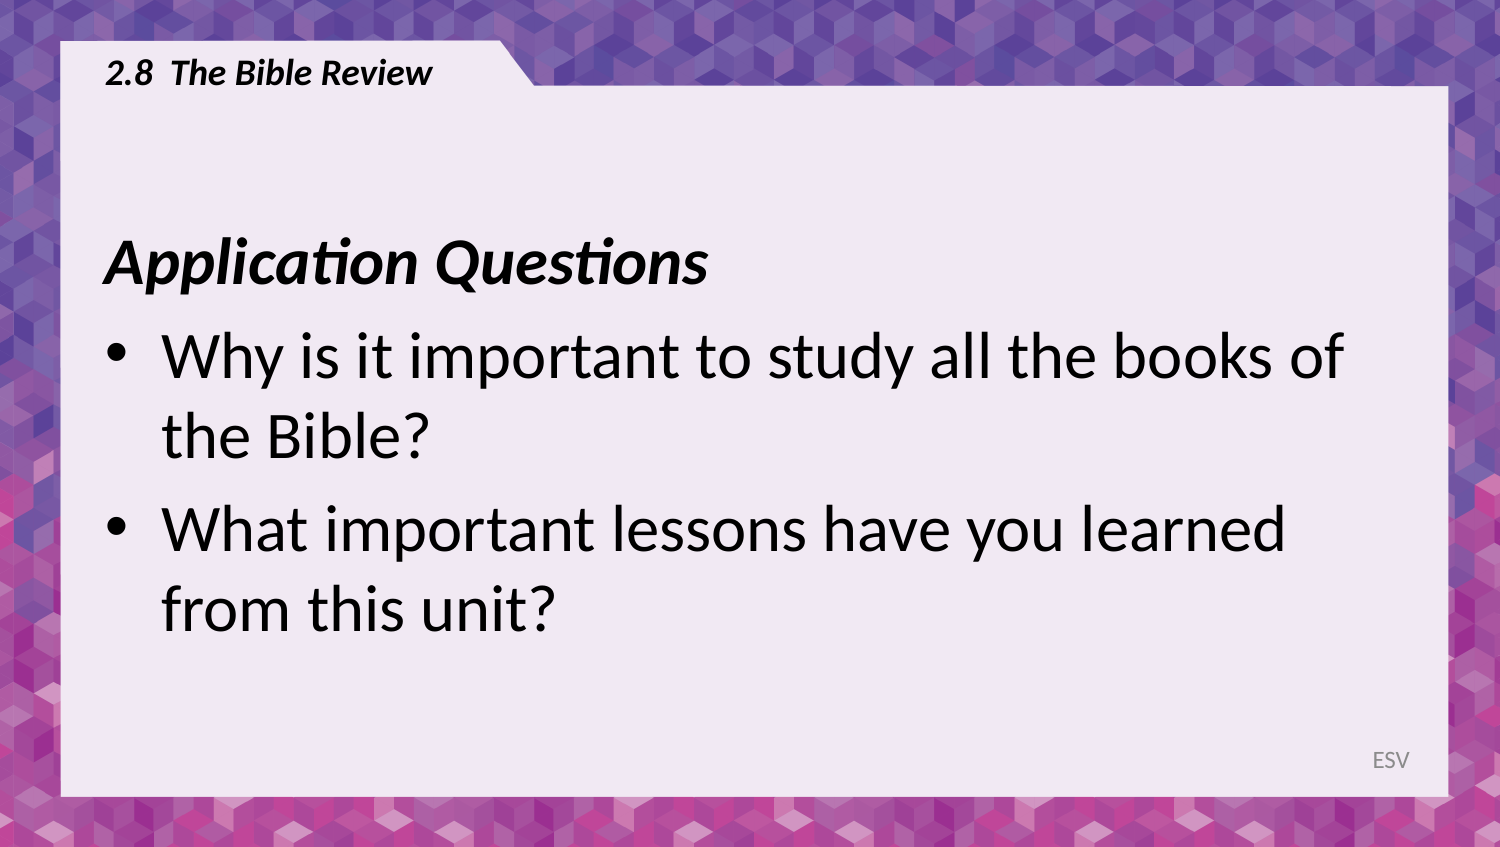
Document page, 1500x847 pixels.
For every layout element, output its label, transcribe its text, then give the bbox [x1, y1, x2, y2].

list Application Questions Why is it important to study all the books of the Bible? What important lessons have you learned from this unit? [89, 141, 1403, 722]
picture [0, 0, 1500, 847]
title 2.8 The Bible Review [89, 33, 1420, 108]
footer ESV [950, 736, 1425, 782]
